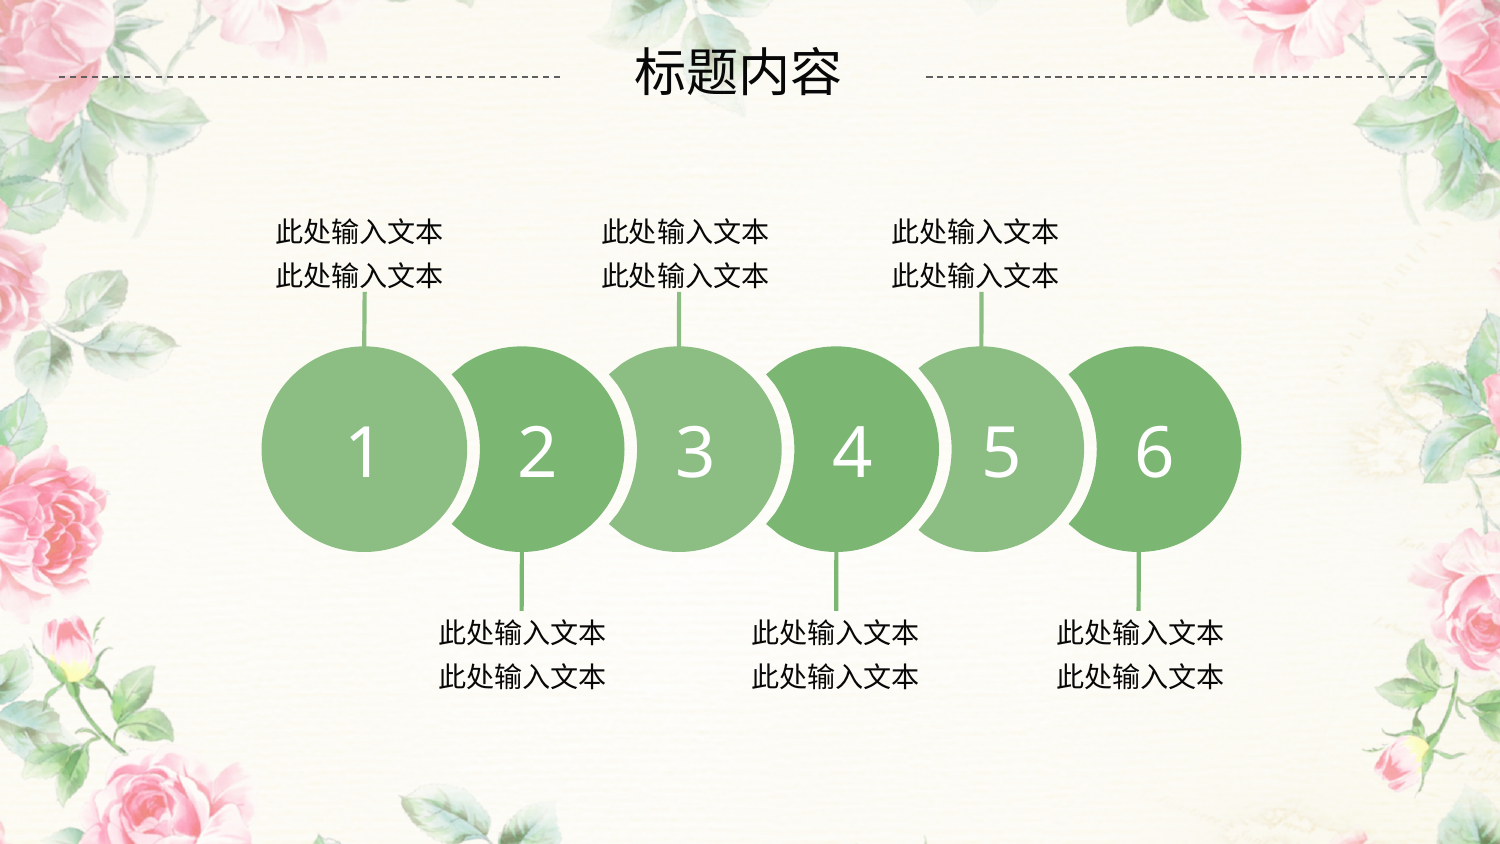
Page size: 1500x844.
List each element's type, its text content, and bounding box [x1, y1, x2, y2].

text_box 1 [261, 346, 468, 552]
text_box 2 [451, 346, 625, 552]
text_box 5 [918, 346, 1085, 552]
text_box 此处输入文本 此处输入文本 [416, 598, 629, 701]
text_box 此处输入文本 此处输入文本 [253, 197, 466, 300]
text_box 此处输入文本 此处输入文本 [729, 598, 942, 701]
text_box 此处输入文本 此处输入文本 [1034, 598, 1247, 701]
text_box 3 [608, 346, 782, 552]
text_box 此处输入文本 此处输入文本 [870, 197, 1082, 300]
text_box 此处输入文本 此处输入文本 [579, 197, 791, 300]
text_box 标题内容 [608, 32, 868, 110]
text_box 4 [766, 346, 939, 552]
text_box 6 [1068, 346, 1242, 552]
picture [0, 0, 1500, 844]
